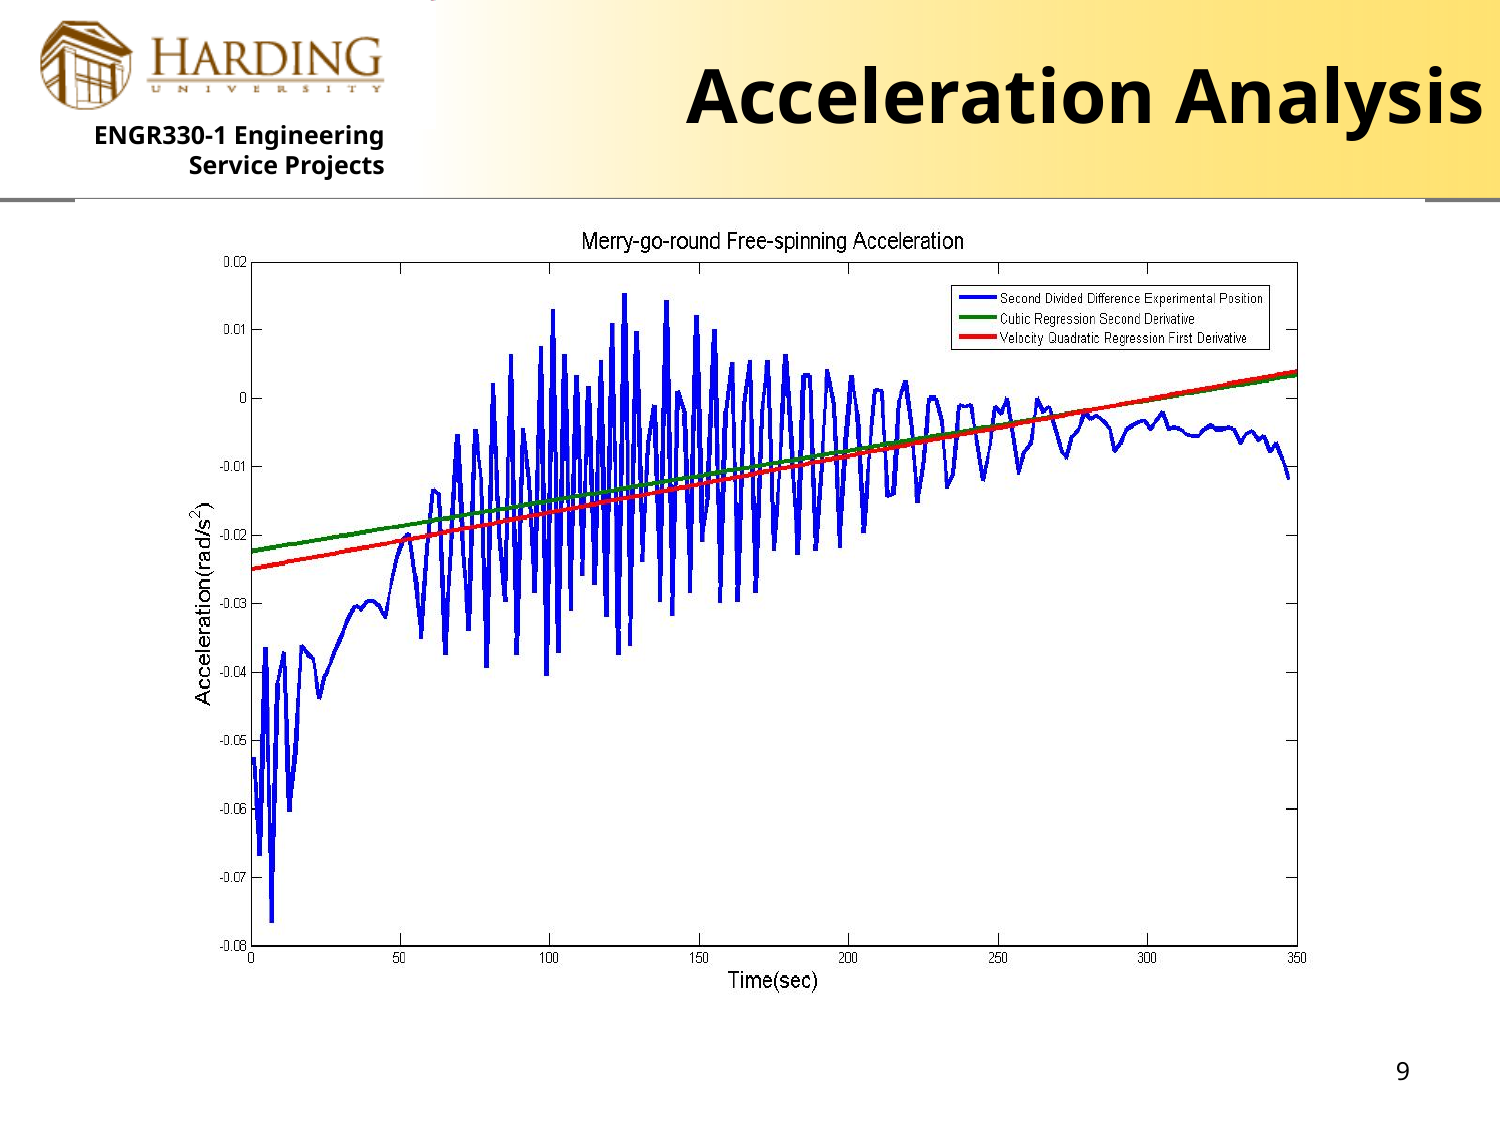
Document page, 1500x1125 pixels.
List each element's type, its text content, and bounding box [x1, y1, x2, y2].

title Acceleration Analysis [399, 0, 1500, 188]
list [74, 199, 1426, 1038]
picture [0, 0, 399, 129]
slide_number 9 [1074, 1045, 1425, 1103]
